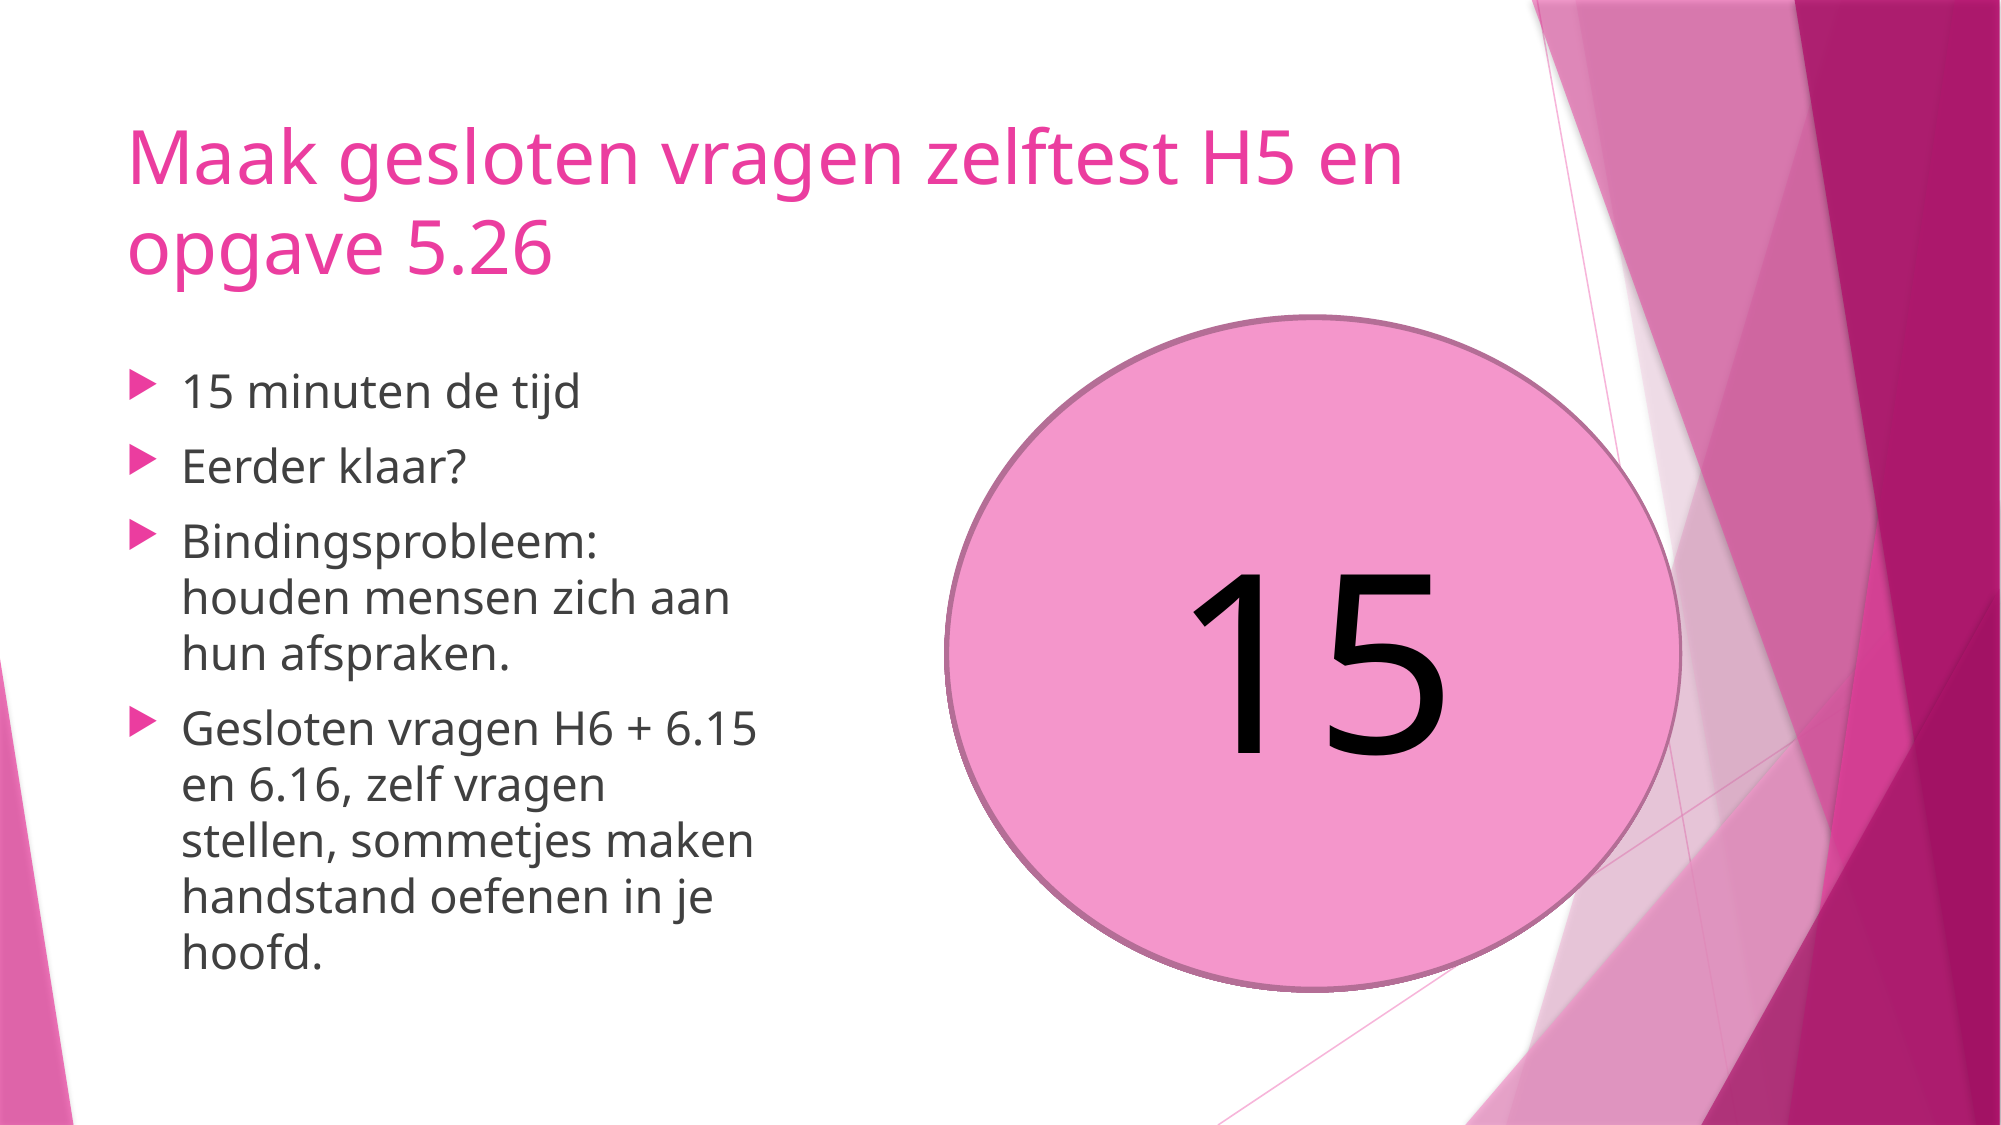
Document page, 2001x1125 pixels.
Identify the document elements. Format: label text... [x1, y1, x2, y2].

text_box 12 [961, 757, 1594, 993]
title Maak gesloten vragen zelftest H5 en opgave 5.26 [111, 101, 1522, 319]
list 15 minuten de tijd Eerder klaar? Bindingsprobleem: houden mensen zich aan hun afspraken. Gesloten vragen H6 + 6.15 en 6.16, zelf vragen stellen, sommetjes maken handstand oefenen in je hoofd. [111, 354, 774, 992]
text_box 15 [946, 317, 1683, 990]
